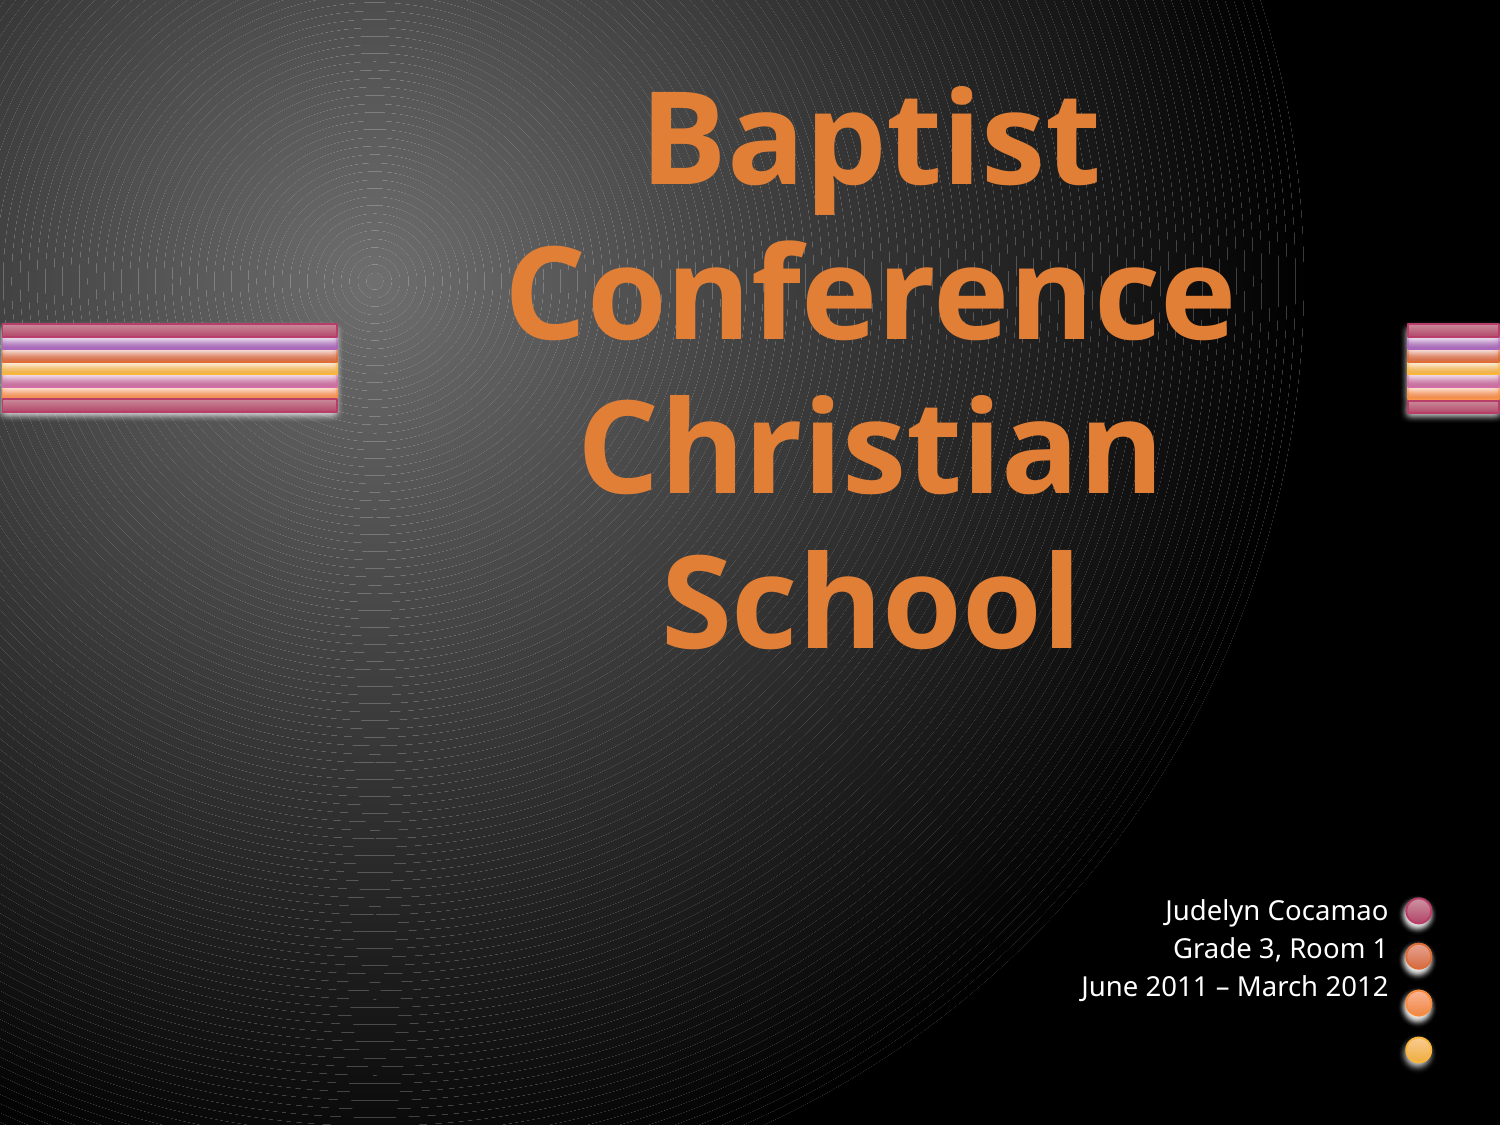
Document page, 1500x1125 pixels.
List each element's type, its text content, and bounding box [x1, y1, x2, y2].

text_box [1405, 897, 1433, 925]
subtitle Judelyn Cocamao Grade 3, Room 1 June 2011 – March 2012 [75, 885, 1404, 1011]
text_box [1405, 942, 1433, 970]
text_box [1405, 989, 1433, 1017]
title Baptist Conference Christian School [337, 46, 1406, 684]
